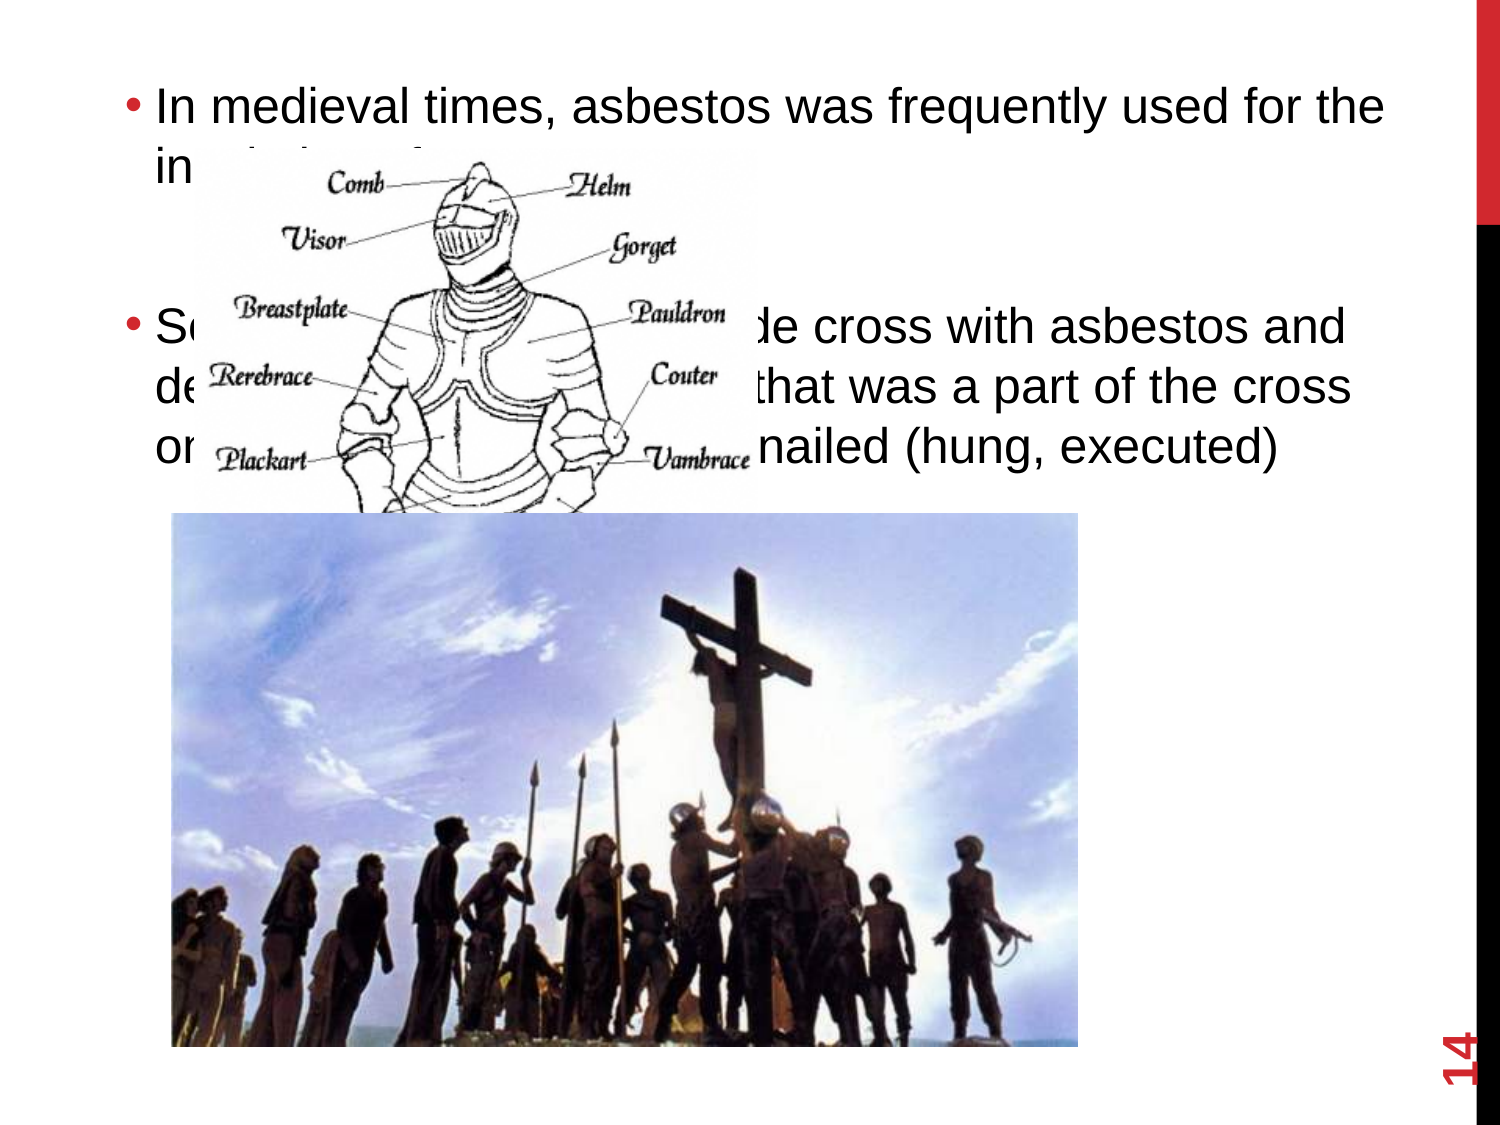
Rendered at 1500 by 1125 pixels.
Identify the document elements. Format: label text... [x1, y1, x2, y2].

slide_number 14 [1427, 887, 1488, 1104]
picture [170, 148, 1078, 1048]
list In medieval times, asbestos was frequently used for the insulation of armor Some fraud merchants made cross with asbestos and deceive people with it as if that was a part of the cross on which Jesus Christ was nailed (hung, executed) [64, 66, 1415, 809]
